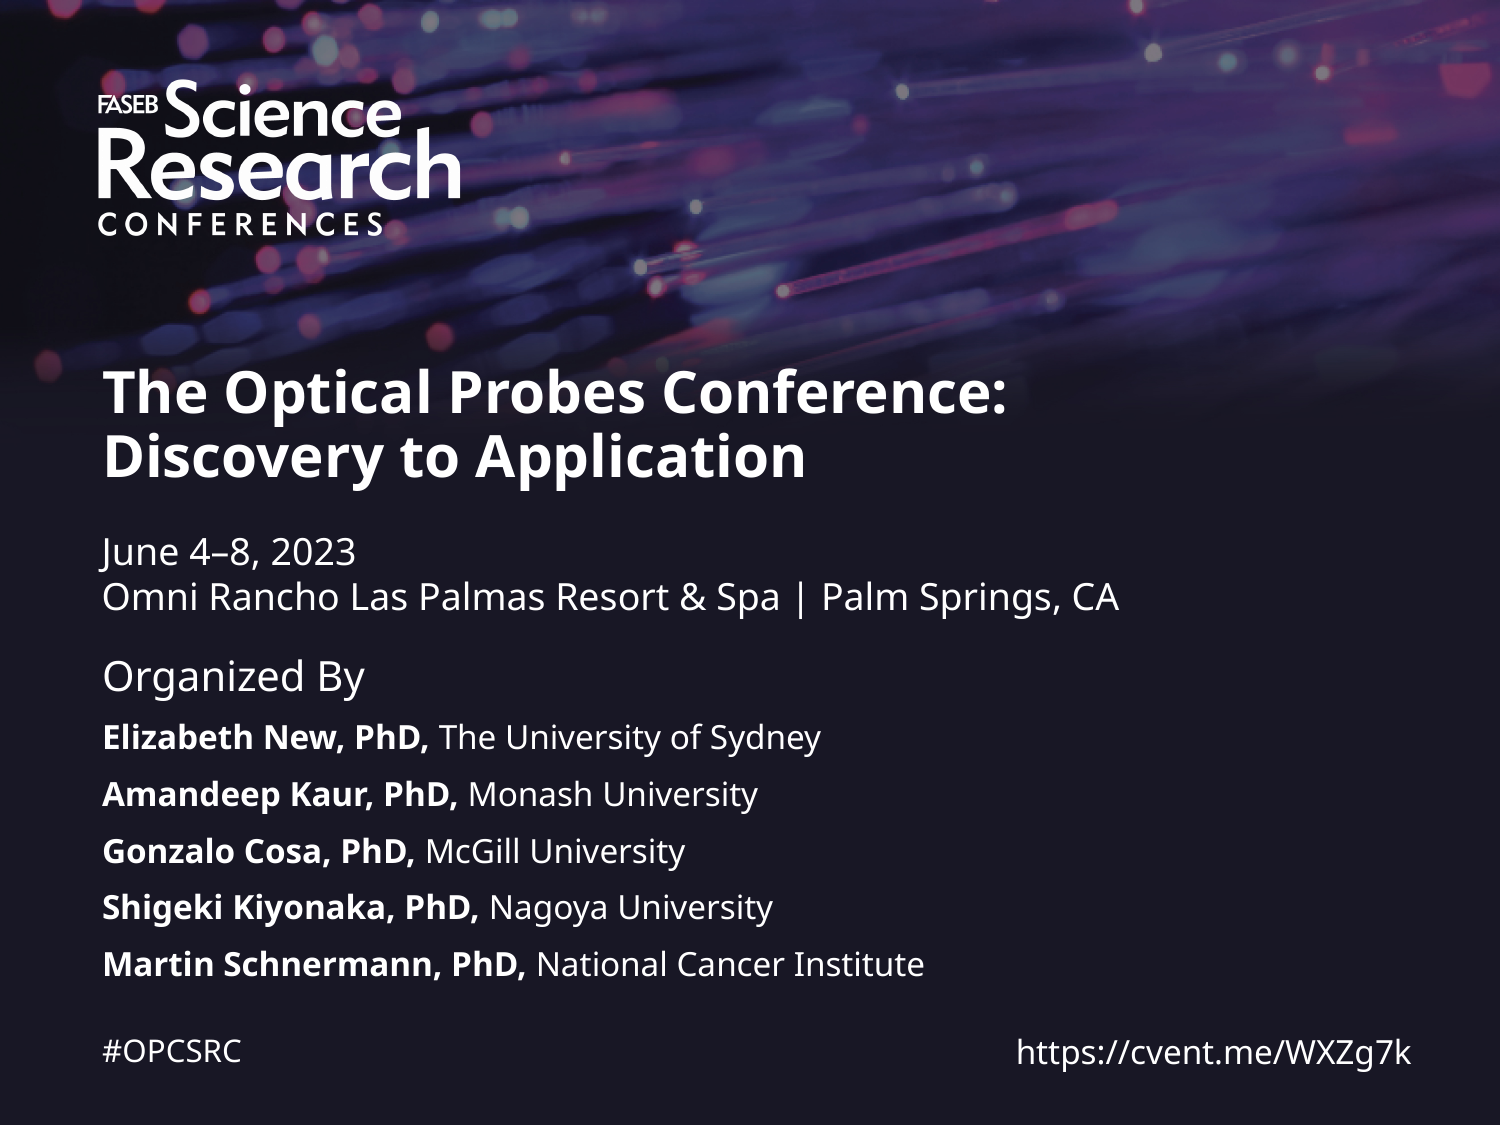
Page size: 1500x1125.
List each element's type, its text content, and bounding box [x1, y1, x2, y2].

picture [0, 0, 1500, 1125]
text_box June 4–8, 2023 Omni Rancho Las Palmas Resort & Spa | Palm Springs, CA [86, 520, 1413, 647]
text_box #OPCSRC [86, 1028, 576, 1089]
text_box Organized By Elizabeth New, PhD, The University of Sydney Amandeep Kaur, PhD, Monash University Gonzalo Cosa, PhD, McGill University Shigeki Kiyonaka, PhD, Nagoya University Martin Schnermann, PhD, National Cancer Institute [86, 647, 1500, 991]
text_box https://cvent.me/WXZg7k [938, 1028, 1428, 1089]
text_box The Optical Probes Conference: Discovery to Application [87, 356, 1428, 496]
